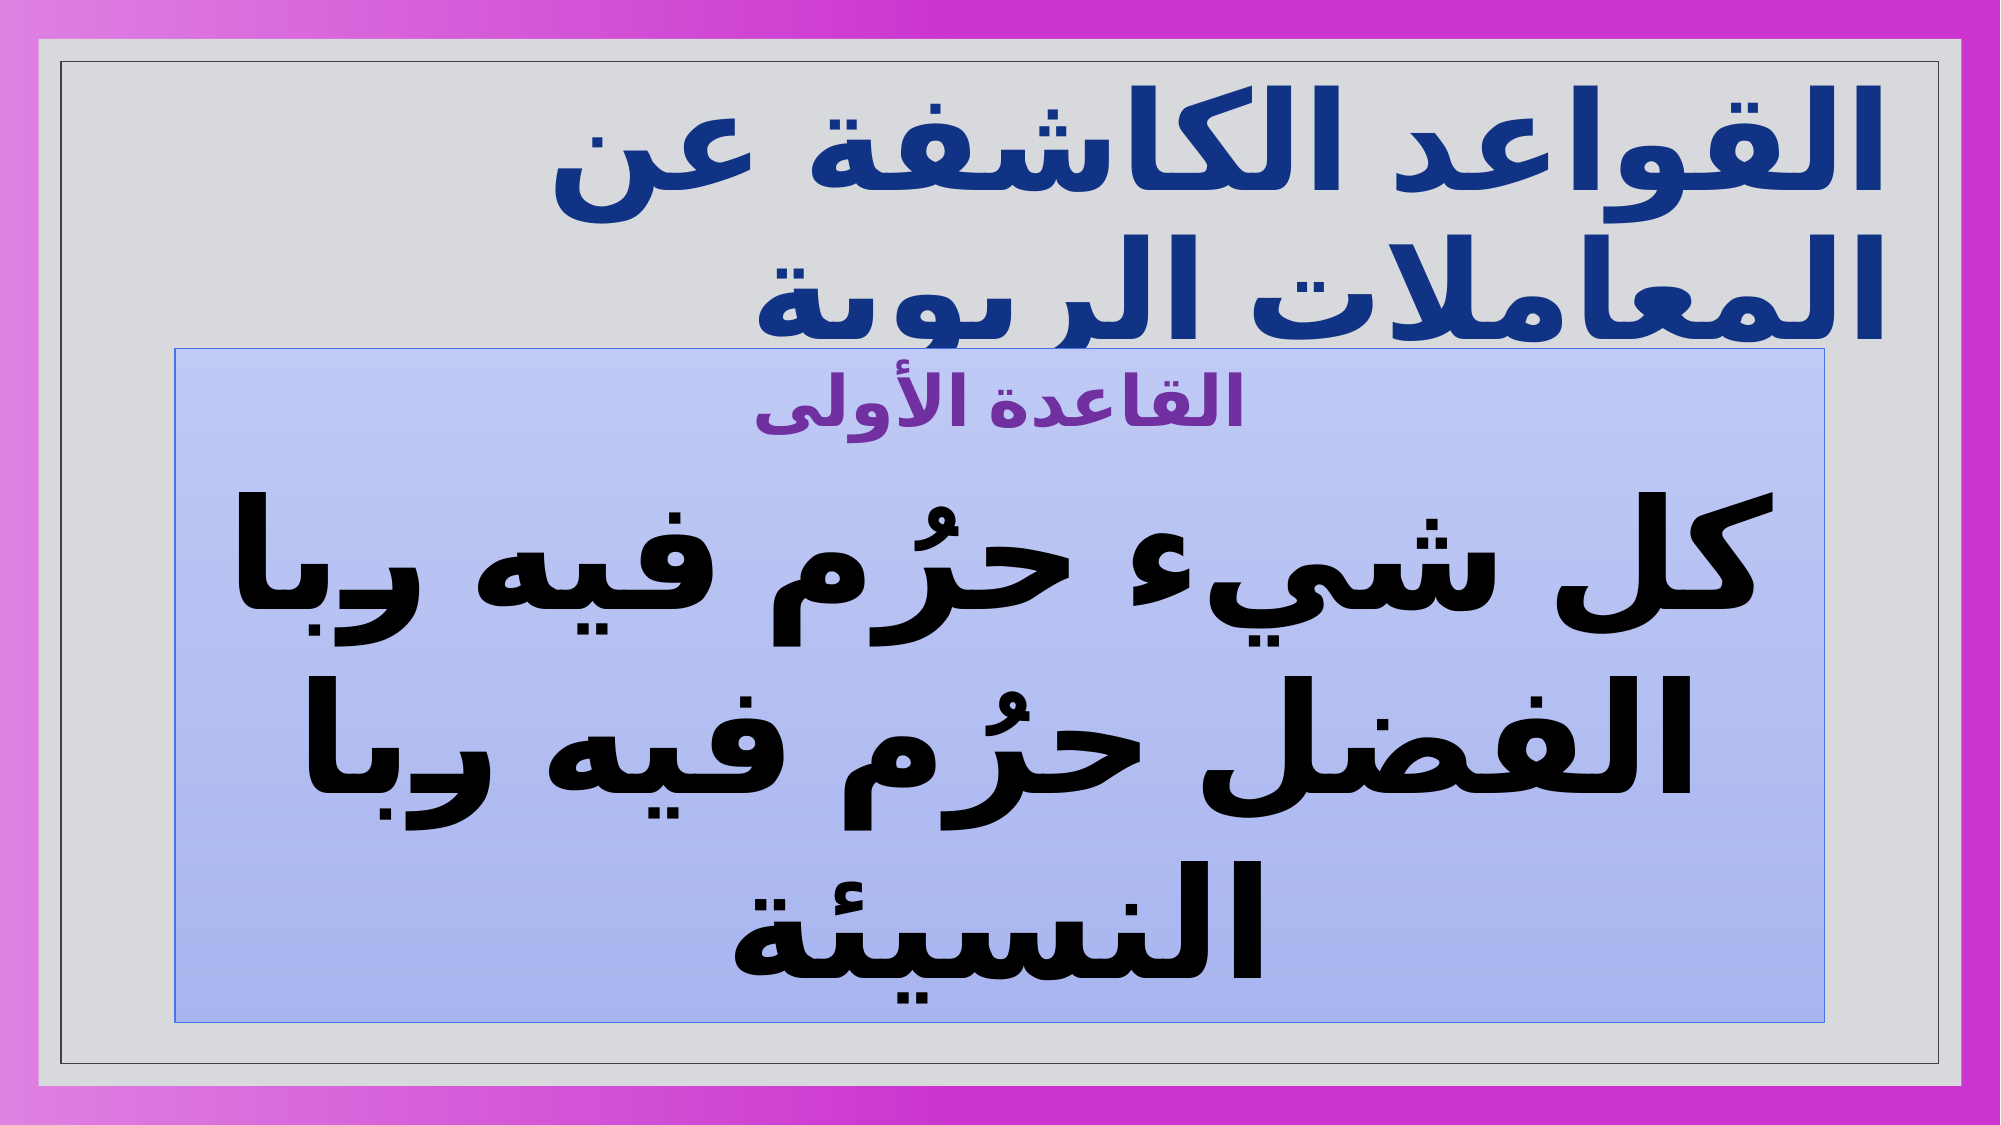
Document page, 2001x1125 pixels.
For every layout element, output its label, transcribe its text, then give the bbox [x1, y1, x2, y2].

title القواعد الكاشفة عن المعاملات الربوية [71, 92, 1910, 349]
list القاعدة الأولى كل شيء حرُم فيه ربا الفضل حرُم فيه ربا النسيئة [174, 348, 1825, 1023]
